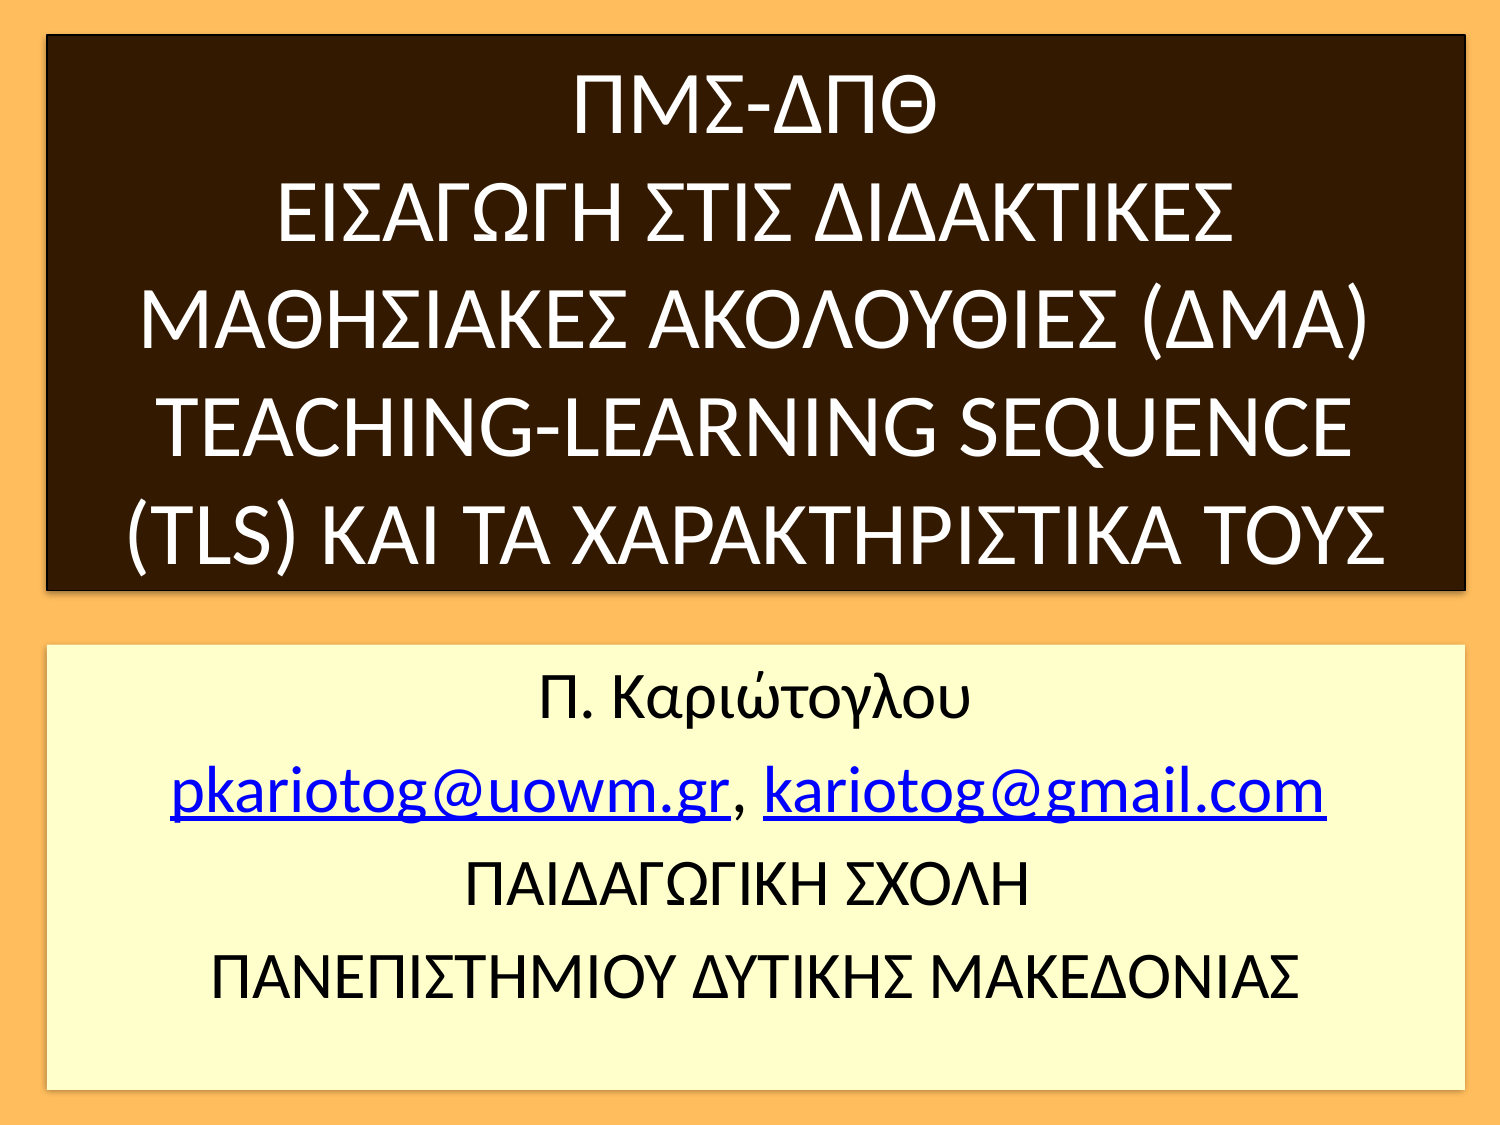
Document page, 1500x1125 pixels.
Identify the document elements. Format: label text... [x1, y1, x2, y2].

subtitle Π. Καριώτογλου pkariotog@uowm.gr, kariotog@gmail.com ΠΑΙΔΑΓΩΓΙΚΗ ΣΧΟΛΗ ΠΑΝΕΠΙΣΤΗΜΙΟΥ ΔΥΤΙΚΗΣ ΜΑΚΕΔΟΝΙΑΣ [46, 644, 1466, 1091]
title ΠΜΣ-ΔΠΘ ΕΙΣΑΓΩΓΗ ΣΤΙΣ ΔΙΔΑΚΤΙΚΕΣ ΜΑΘΗΣΙΑΚΕΣ ΑΚΟΛΟΥΘΙΕΣ (ΔΜΑ) TEACHING-LEARNING SEQUENCE (TLS) ΚΑΙ ΤΑ ΧΑΡΑΚΤΗΡΙΣΤΙΚΑ ΤΟΥΣ [46, 34, 1466, 591]
